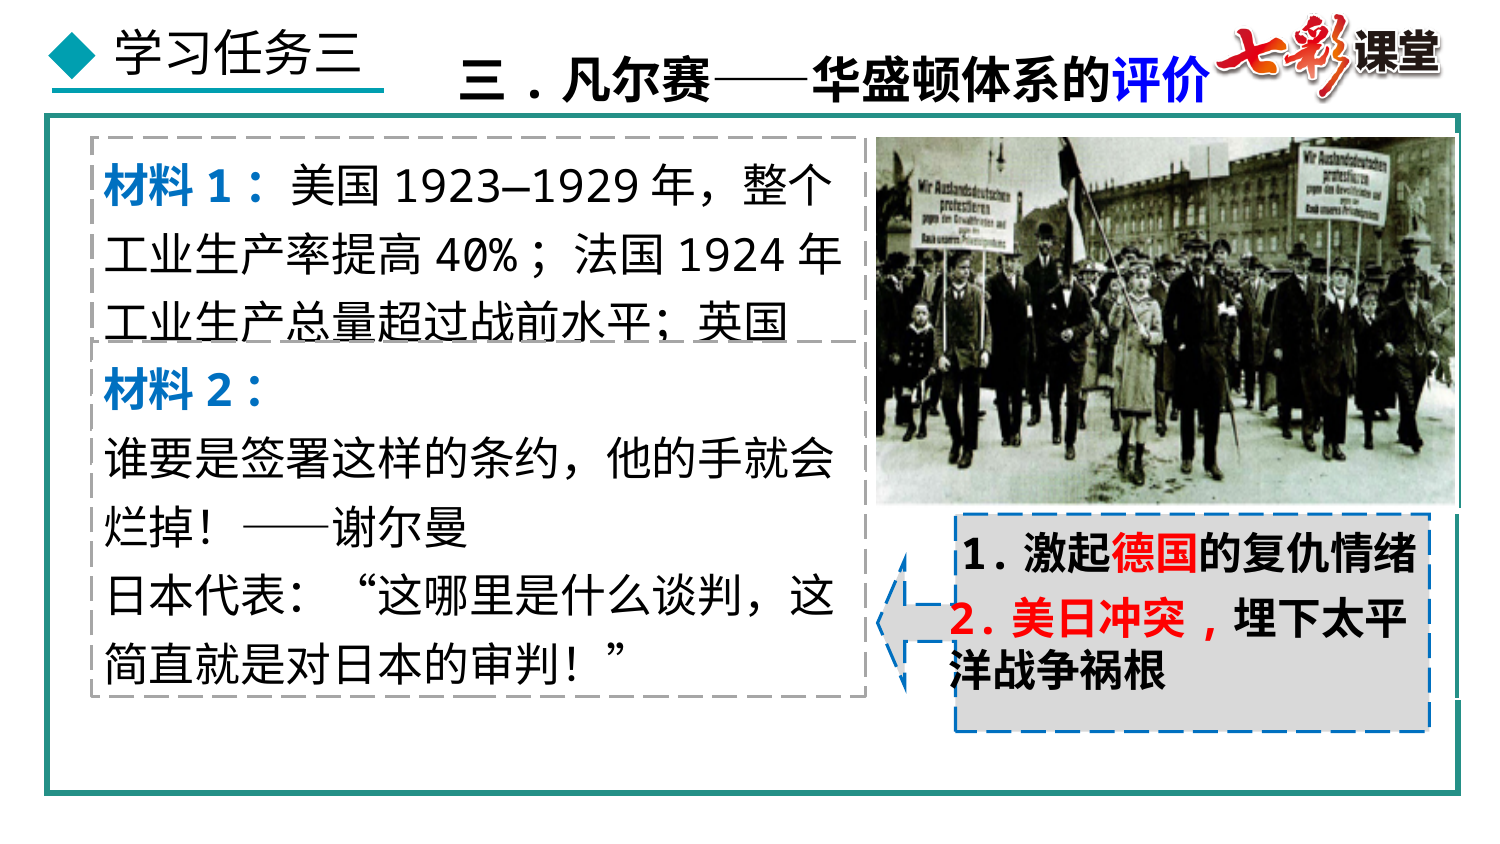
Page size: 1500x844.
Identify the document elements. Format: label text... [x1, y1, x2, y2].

picture [875, 136, 1456, 510]
picture [1210, 8, 1447, 104]
text_box 德国人游行反对 《凡尔赛和约》 [870, 509, 1461, 699]
text_box 三.凡尔赛——华盛顿体系的评价 [394, 43, 1276, 115]
text_box 材料1：美国1923—1929年，整个工业生产率提高40%；法国1924年工业生产总量超过战前水平；英国1929年的工业常量也达到1913年水平。 [91, 137, 866, 341]
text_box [877, 513, 1430, 733]
text_box 材料2： 谁要是签署这样的条约，他的手就会烂掉！——谢尔曼 日本代表：“这哪里是什么谈判，这简直就是对日本的审判！” [91, 341, 866, 697]
